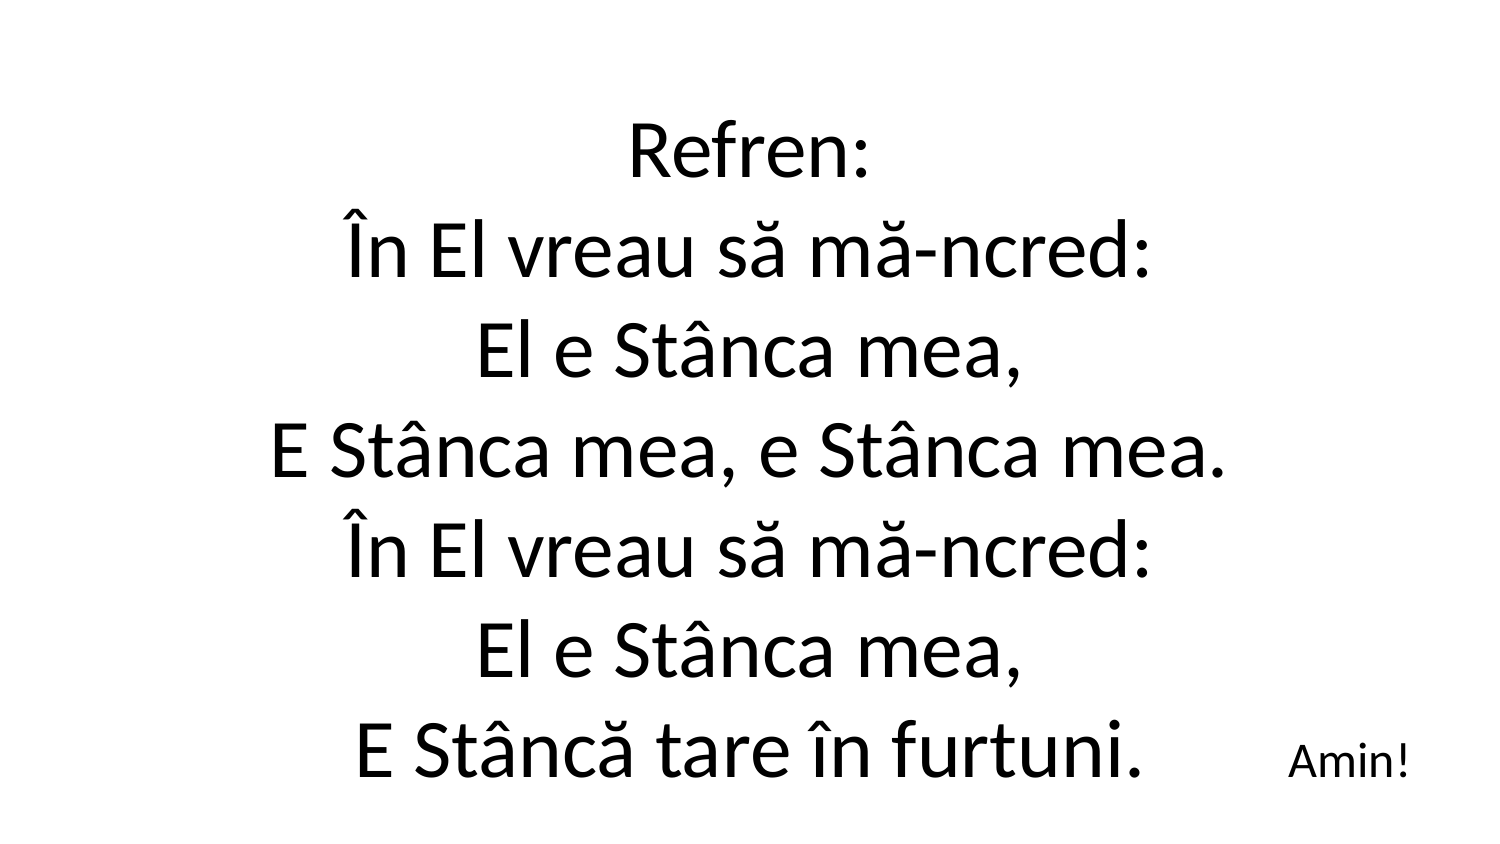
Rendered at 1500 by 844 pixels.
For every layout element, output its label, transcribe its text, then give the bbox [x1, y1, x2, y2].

text_box Refren: În El vreau să mă-ncred: El e Stânca mea, E Stânca mea, e Stânca mea. În El vreau să mă-ncred: El e Stânca mea, E Stâncă tare în furtuni. [254, 42, 1245, 802]
text_box Amin! [1273, 674, 1427, 795]
